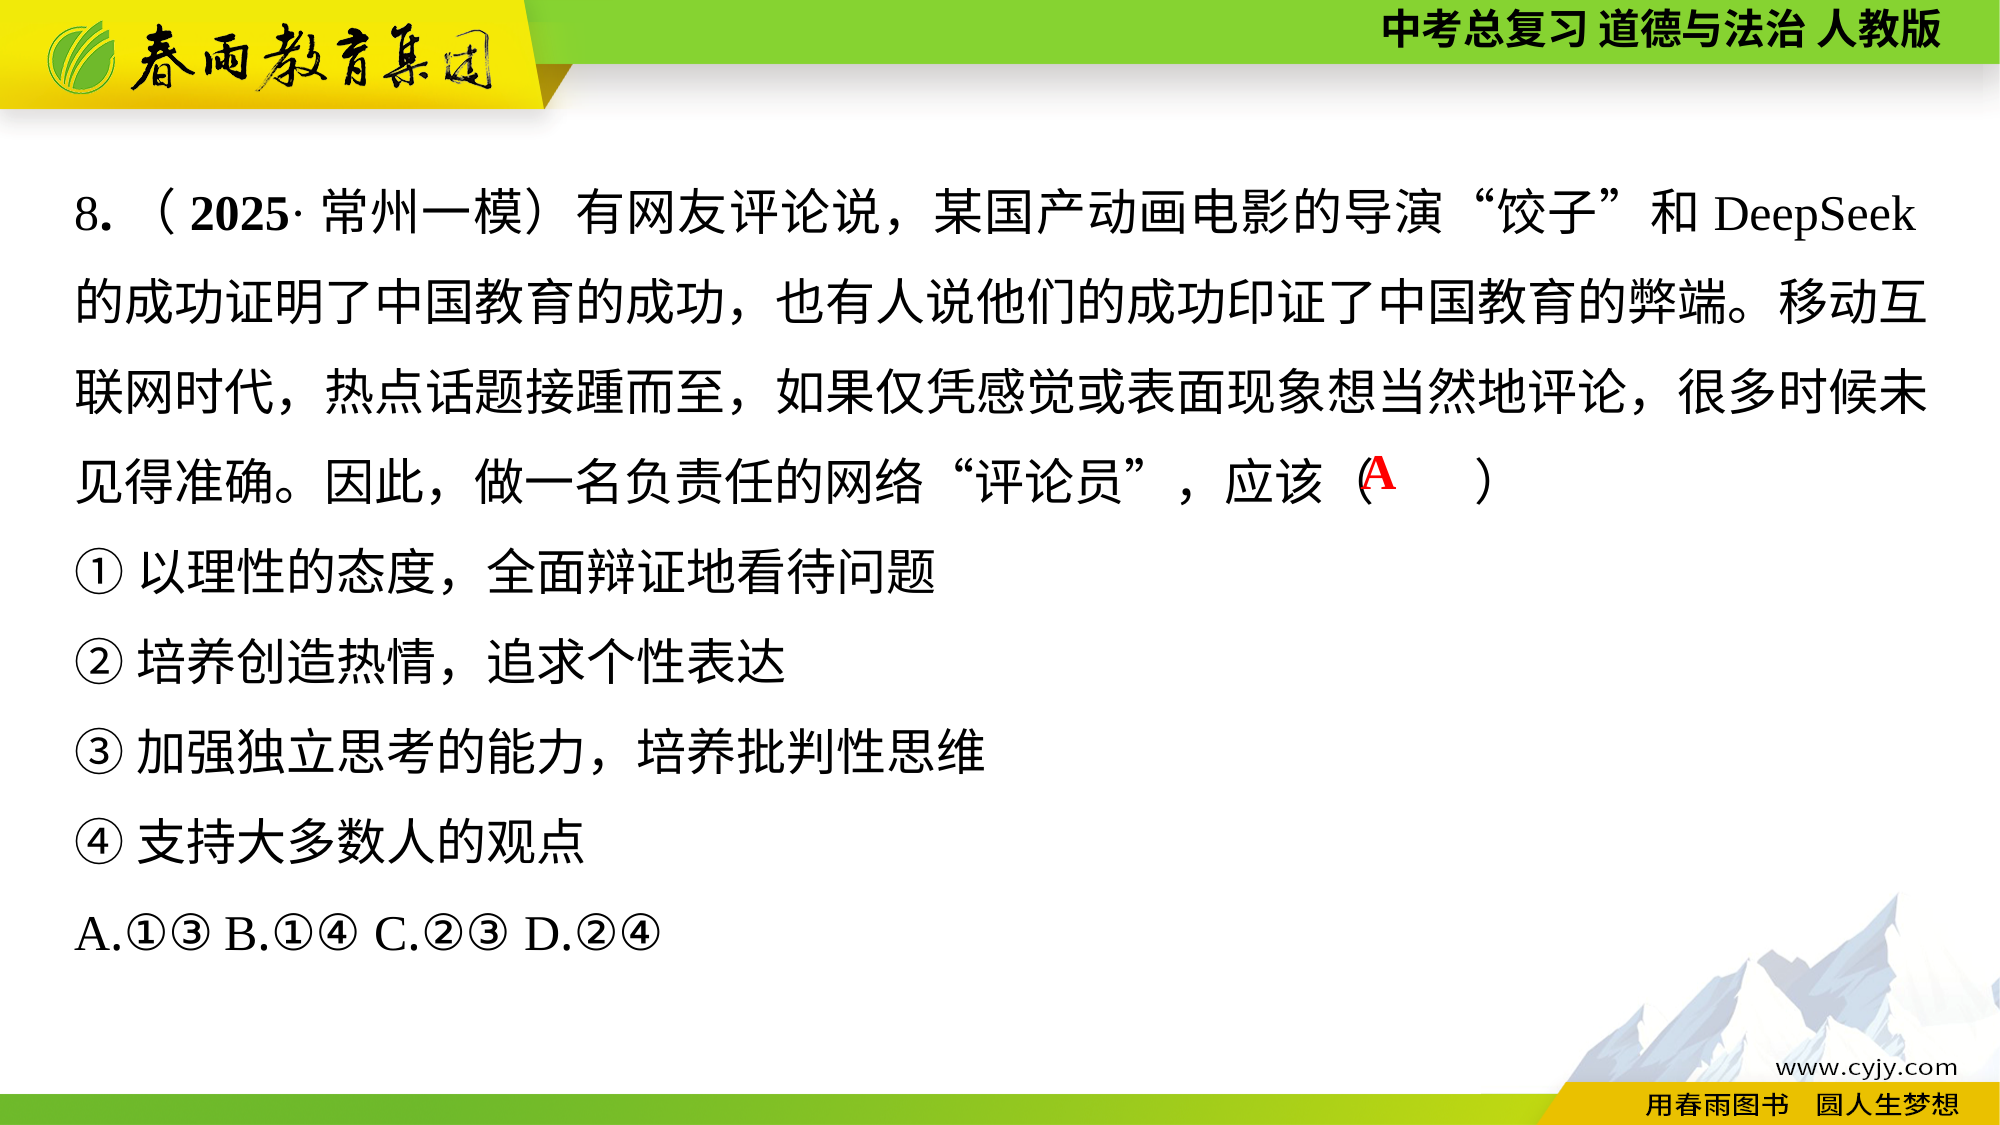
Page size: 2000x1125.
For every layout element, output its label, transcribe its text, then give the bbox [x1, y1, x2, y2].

text_box A [1345, 431, 1412, 507]
picture [0, 0, 2000, 1125]
list 8.（2025·常州一模）有网友评论说，某国产动画电影的导演“饺子”和DeepSeek的成功证明了中国教育的成功，也有人说他们的成功印证了中国教育的弊端。移动互联网时代，热点话题接踵而至，如果仅凭感觉或表面现象想当然地评论，很多时候未见得准确。因此，做一名负责任的网络“评论员”，应该（ ） ①以理性的态度，全面辩证地看待问题 ②培养创造热情，追求个性表达 ③加强独立思考的能力，培养批判性思维 ④支持大多数人的观点 A.①③ B.①④ C.②③ D.②④ [59, 142, 1944, 965]
